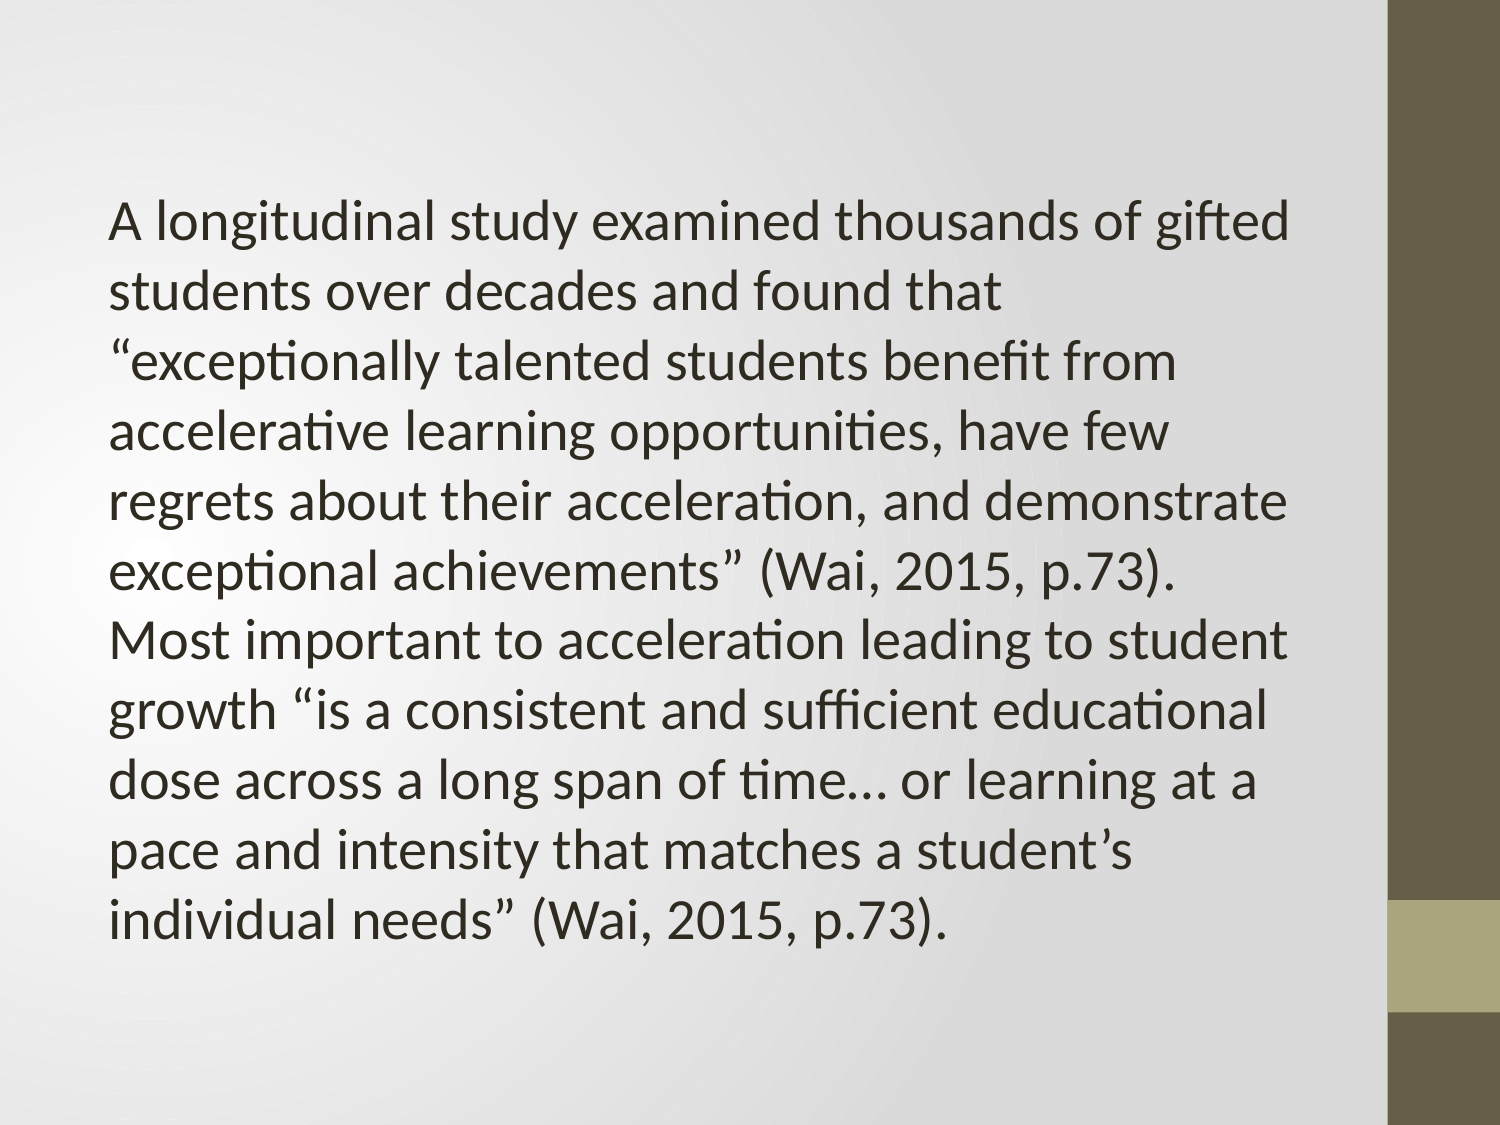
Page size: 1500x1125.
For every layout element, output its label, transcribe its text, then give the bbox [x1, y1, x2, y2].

list A longitudinal study examined thousands of gifted students over decades and found that “exceptionally talented students benefit from accelerative learning opportunities, have few regrets about their acceleration, and demonstrate exceptional achievements” (Wai, 2015, p.73). Most important to acceleration leading to student growth “is a consistent and sufficient educational dose across a long span of time… or learning at a pace and intensity that matches a student’s individual needs” (Wai, 2015, p.73). [75, 174, 1325, 1050]
